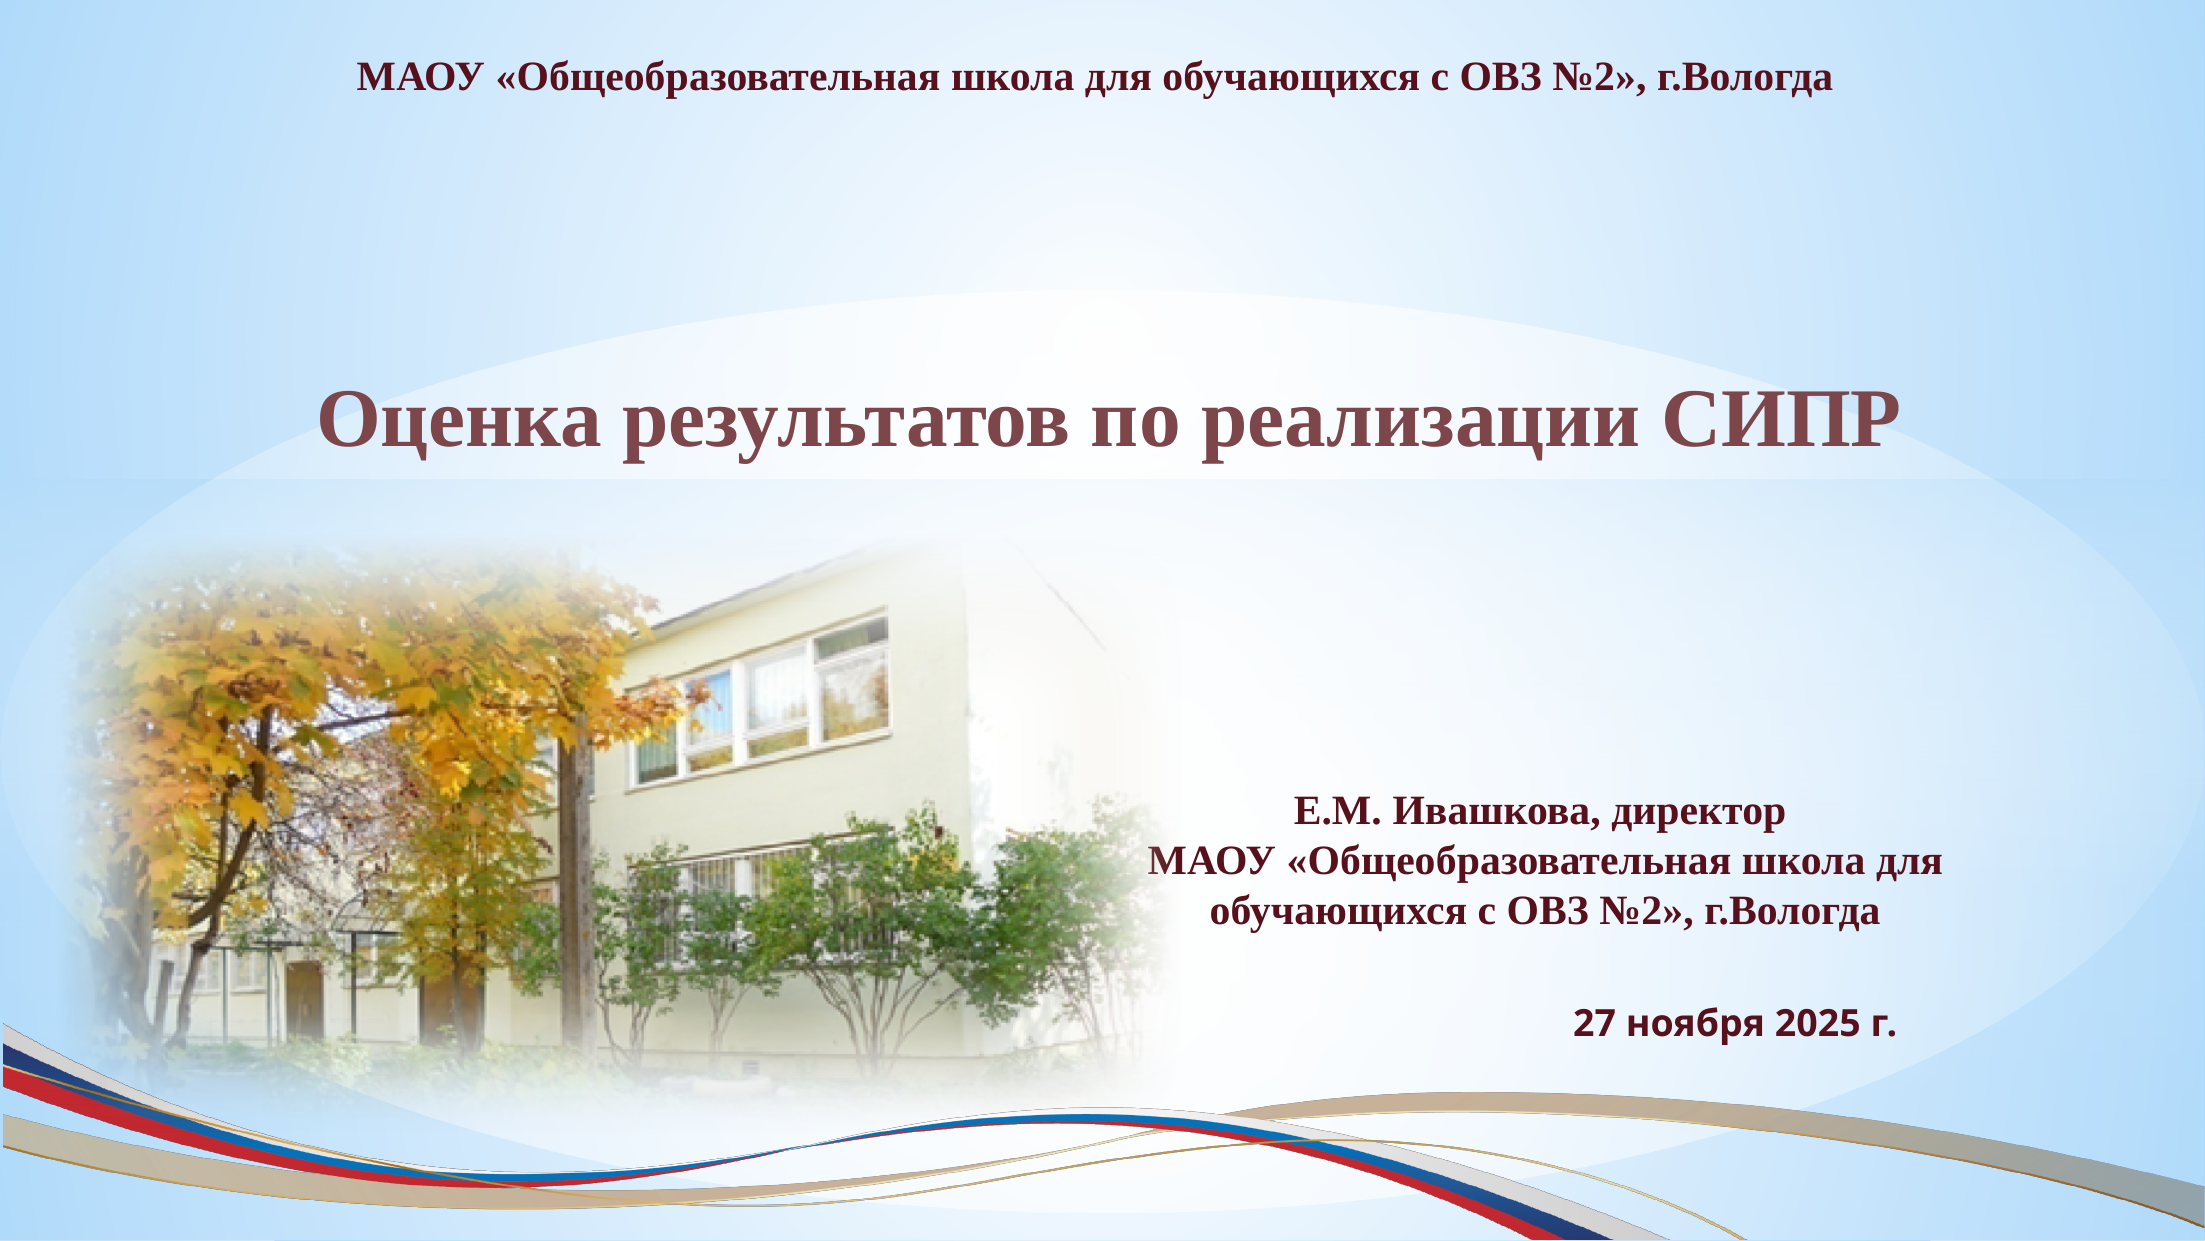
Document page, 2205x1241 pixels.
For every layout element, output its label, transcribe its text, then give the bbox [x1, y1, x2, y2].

text_box Оценка результатов по реализации СИПР [215, 340, 2003, 471]
text_box МАОУ «Общеобразовательная школа для обучающихся с ОВЗ №2», г.Вологда [156, 41, 2034, 106]
text_box Е.М. Ивашкова, директор МАОУ «Общеобразовательная школа для обучающихся с ОВЗ №2», г.Вологда [1204, 725, 2034, 991]
text_box 27 ноября 2025 г. [1527, 991, 1934, 1019]
picture [3, 516, 2205, 1241]
